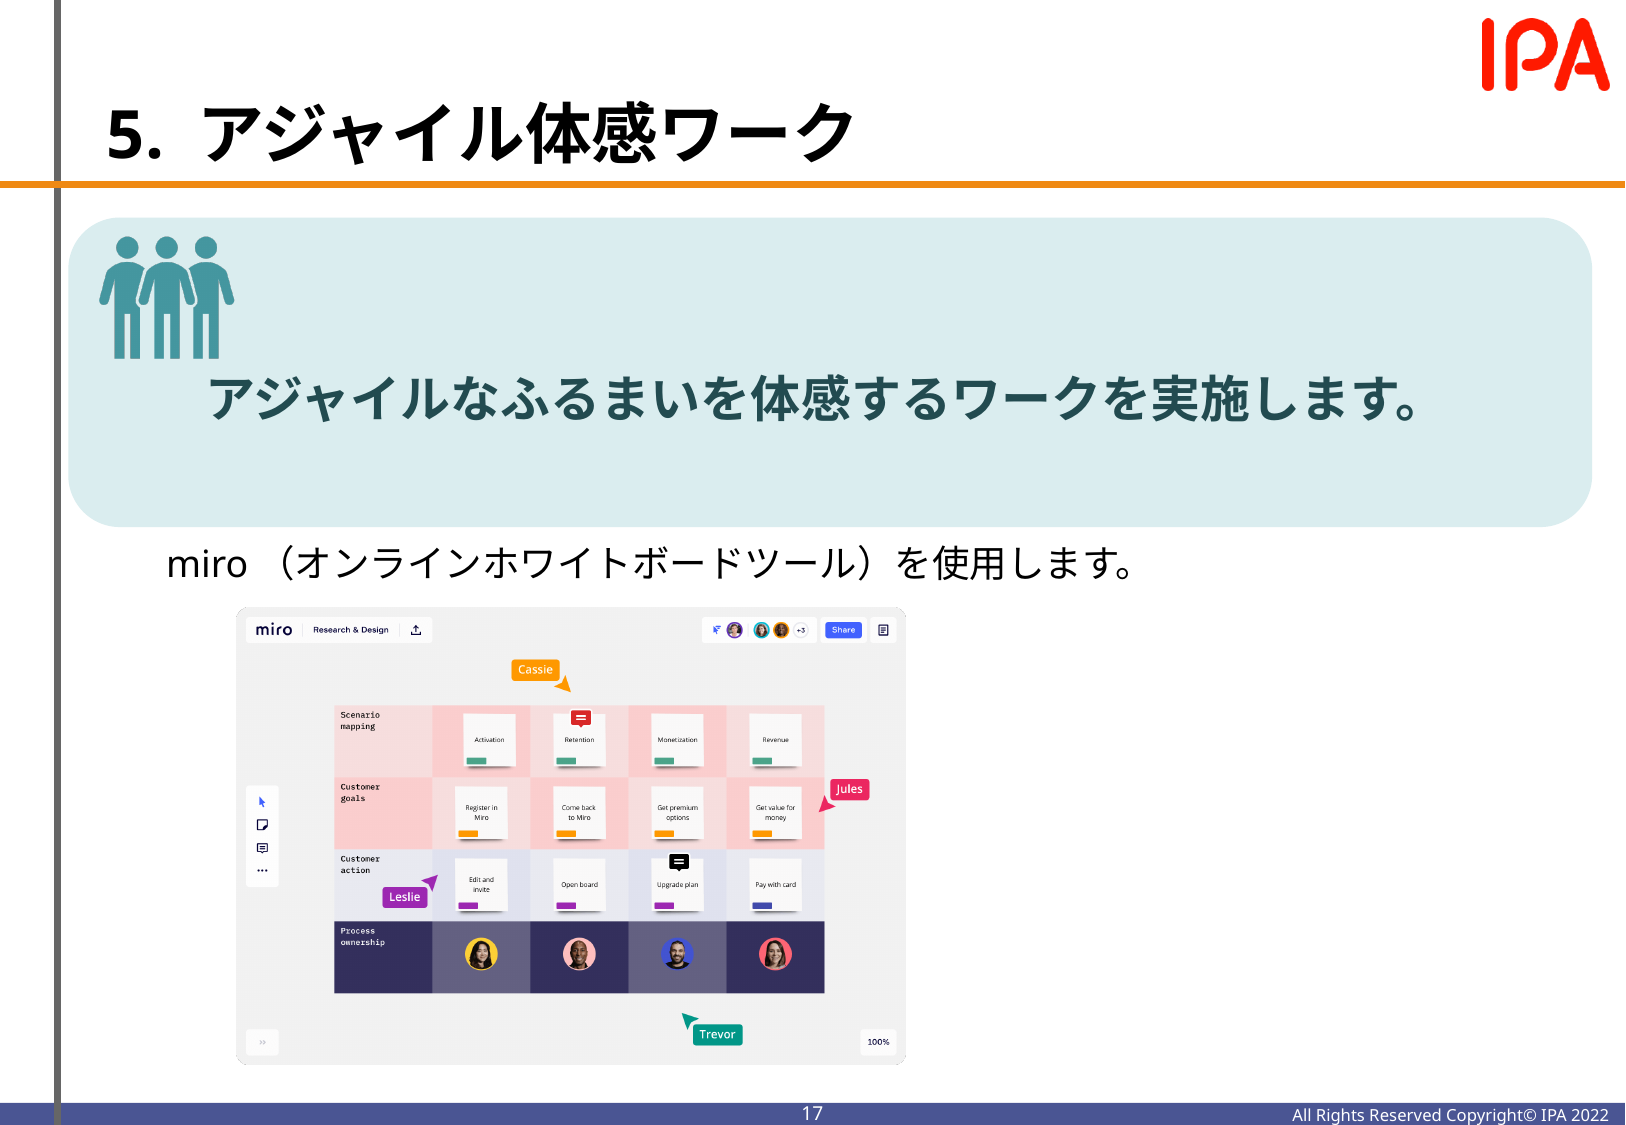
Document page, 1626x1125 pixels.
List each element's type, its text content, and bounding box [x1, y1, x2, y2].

picture [1482, 18, 1610, 91]
picture [91, 222, 243, 373]
text_box アジャイルなふるまいを体感するワークを実施します。 [190, 359, 341, 510]
text_box 16 [756, 1094, 869, 1125]
picture [236, 606, 907, 1065]
text_box 5. アジャイル体感ワーク [91, 84, 529, 167]
text_box miro（オンラインホワイトボードツール）を使用します。 [150, 532, 1175, 683]
text_box [68, 217, 1593, 528]
text_box All Rights Reserved Copyright© IPA 2022 [1225, 1097, 1625, 1125]
